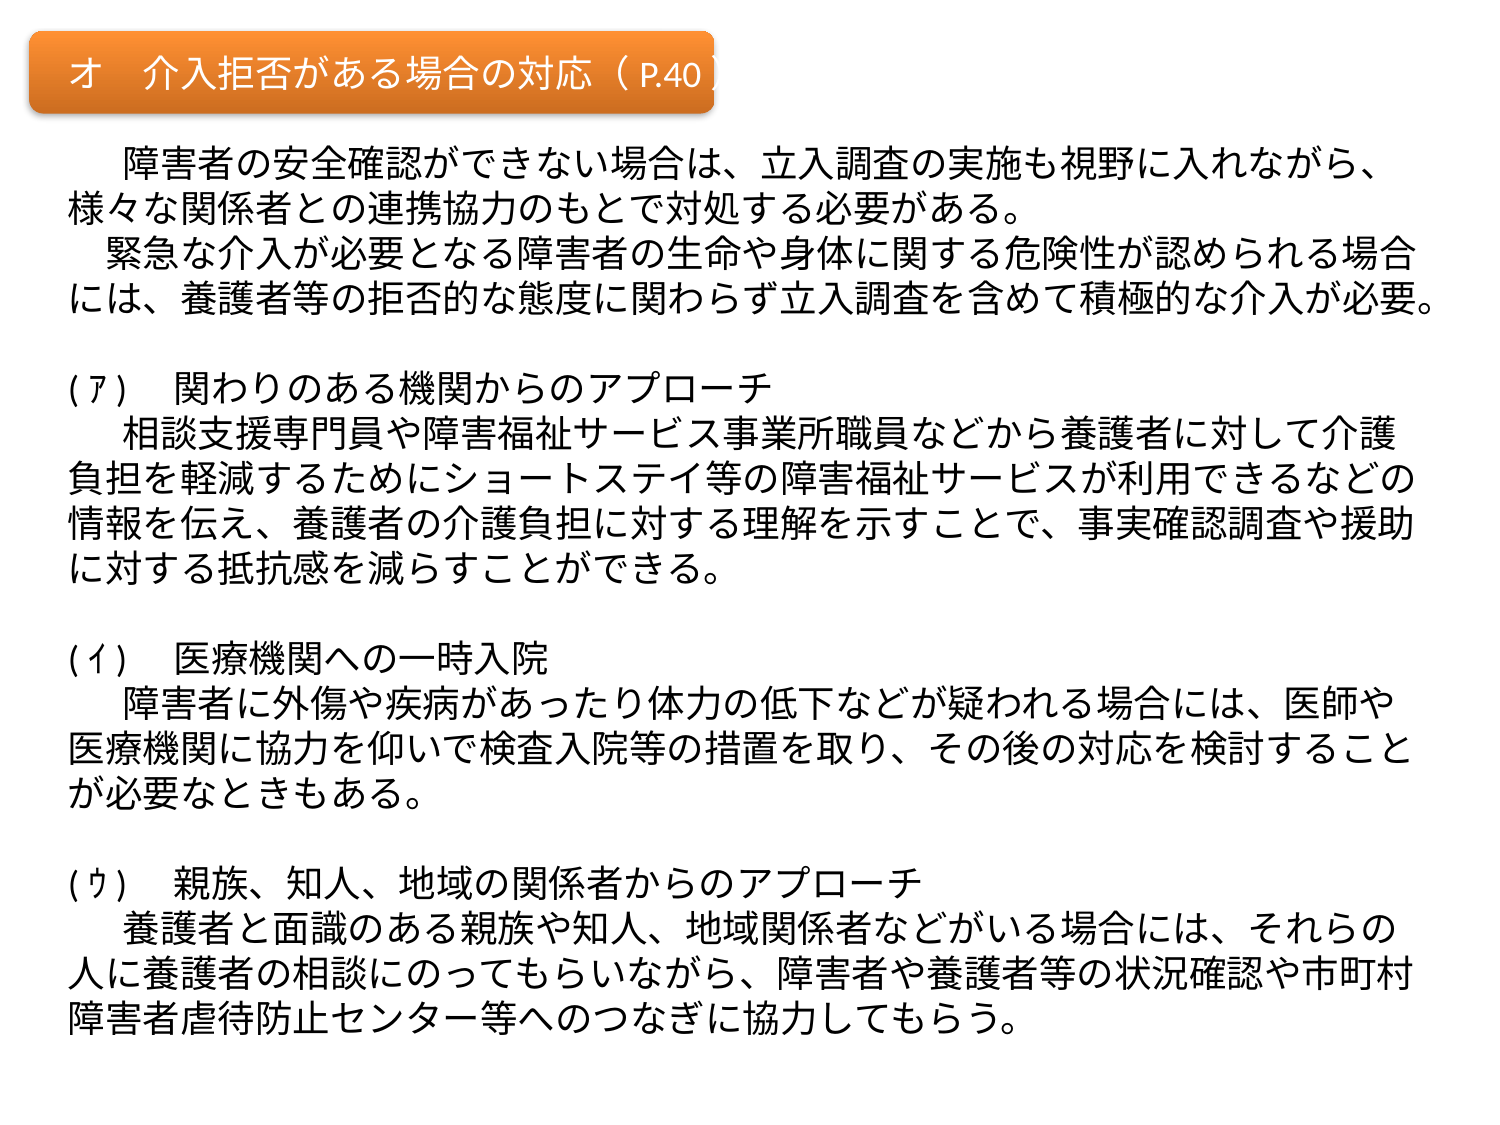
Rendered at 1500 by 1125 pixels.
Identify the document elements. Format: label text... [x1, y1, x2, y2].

text_box オ 介入拒否がある場合の対応（P.40） 障害者の安全確認ができない場合は、立入調査の実施も視野に入れながら、様々な関係者との連携協力のもとで対処する必要がある。 緊急な介入が必要となる障害者の生命や身体に関する危険性が認められる場合には、養護者等の拒否的な態度に関わらず立入調査を含めて積極的な介入が必要。 (ｱ) 関わりのある機関からのアプローチ 相談支援専門員や障害福祉サービス事業所職員などから養護者に対して介護負担を軽減するためにショートステイ等の障害福祉サービスが利用できるなどの情報を伝え、養護者の介護負担に対する理解を示すことで、事実確認調査や援助に対する抵抗感を減らすことができる。 (ｲ) 医療機関への一時入院 障害者に外傷や疾病があったり体力の低下などが疑われる場合には、医師や医療機関に協力を仰いで検査入院等の措置を取り、その後の対応を検討することが必要なときもある。 (ｳ) 親族、知人、地域の関係者からのアプローチ 養護者と面識のある親族や知人、地域関係者などがいる場合には、それらの人に養護者の相談にのってもらいながら、障害者や養護者等の状況確認や市町村障害者虐待防止センター等へのつなぎに協力してもらう。 [53, 42, 1447, 1048]
text_box [29, 30, 715, 114]
